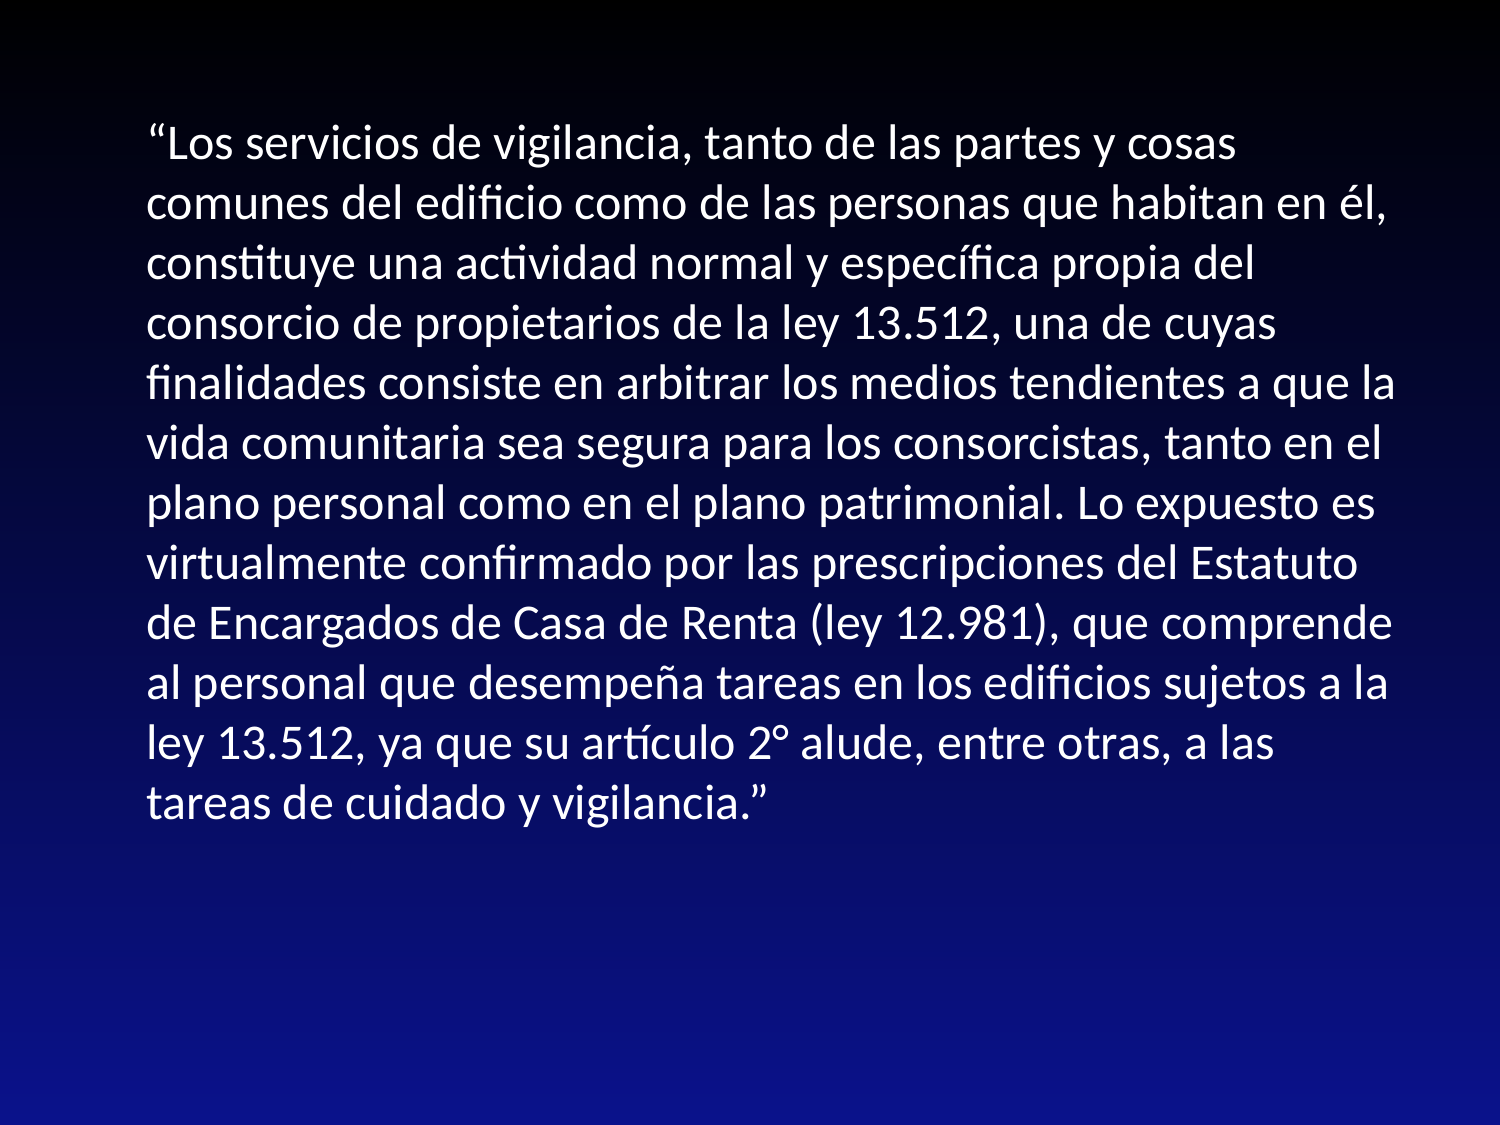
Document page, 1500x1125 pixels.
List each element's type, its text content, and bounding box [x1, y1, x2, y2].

list “Los servicios de vigilancia, tanto de las partes y cosas comunes del edificio como de las personas que habitan en él, constituye una actividad normal y específica propia del consorcio de propietarios de la ley 13.512, una de cuyas finalidades consiste en arbitrar los medios tendientes a que la vida comunitaria sea segura para los consorcistas, tanto en el plano personal como en el plano patrimonial. Lo expuesto es virtualmente confirmado por las prescripciones del Estatuto de Encargados de Casa de Renta (ley 12.981), que comprende al personal que desempeña tareas en los edificios sujetos a la ley 13.512, ya que su artículo 2° alude, entre otras, a las tareas de cuidado y vigilancia.” [74, 101, 1426, 1006]
